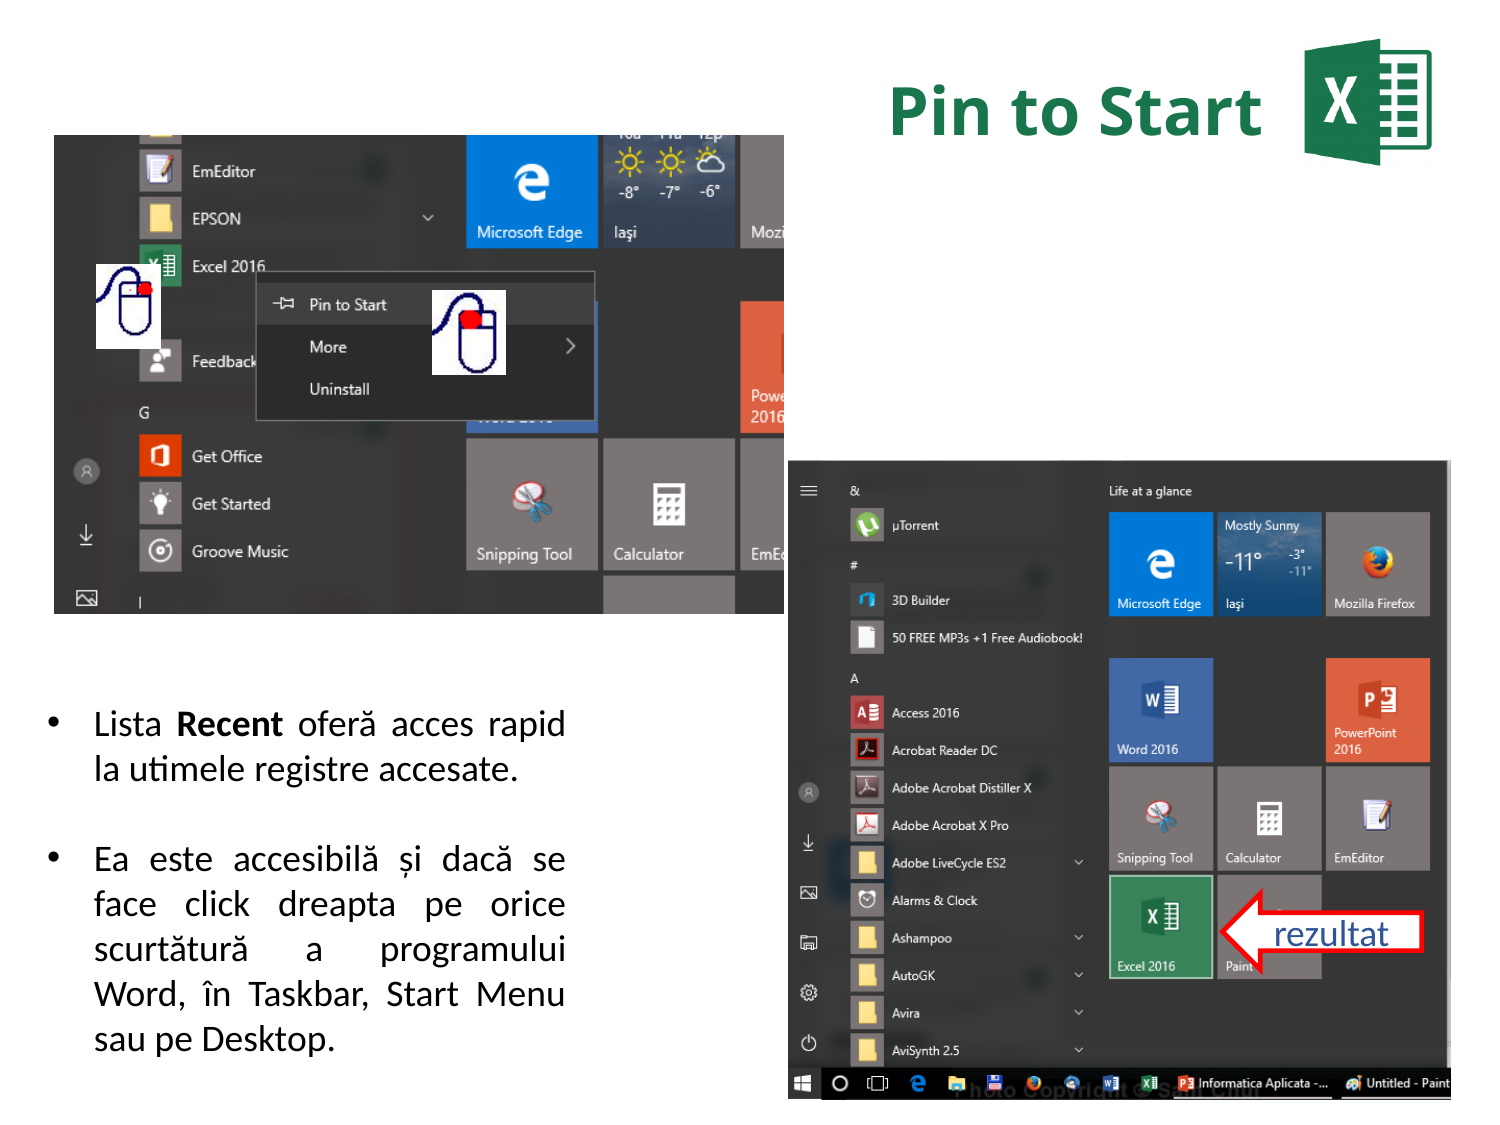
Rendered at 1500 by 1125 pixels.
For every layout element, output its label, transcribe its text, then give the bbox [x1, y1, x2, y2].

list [96, 264, 161, 349]
picture [1300, 34, 1436, 170]
picture [788, 460, 1451, 1100]
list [432, 290, 506, 375]
title Pin to Start [103, 59, 1279, 168]
picture [54, 135, 784, 614]
text_box Lista Recent oferă acces rapid la utimele registre accesate. Ea este accesibilă şi dacă se face click dreapta pe orice scurtătură a programului Word, în Taskbar, Start Menu sau pe Desktop. [32, 691, 582, 1067]
